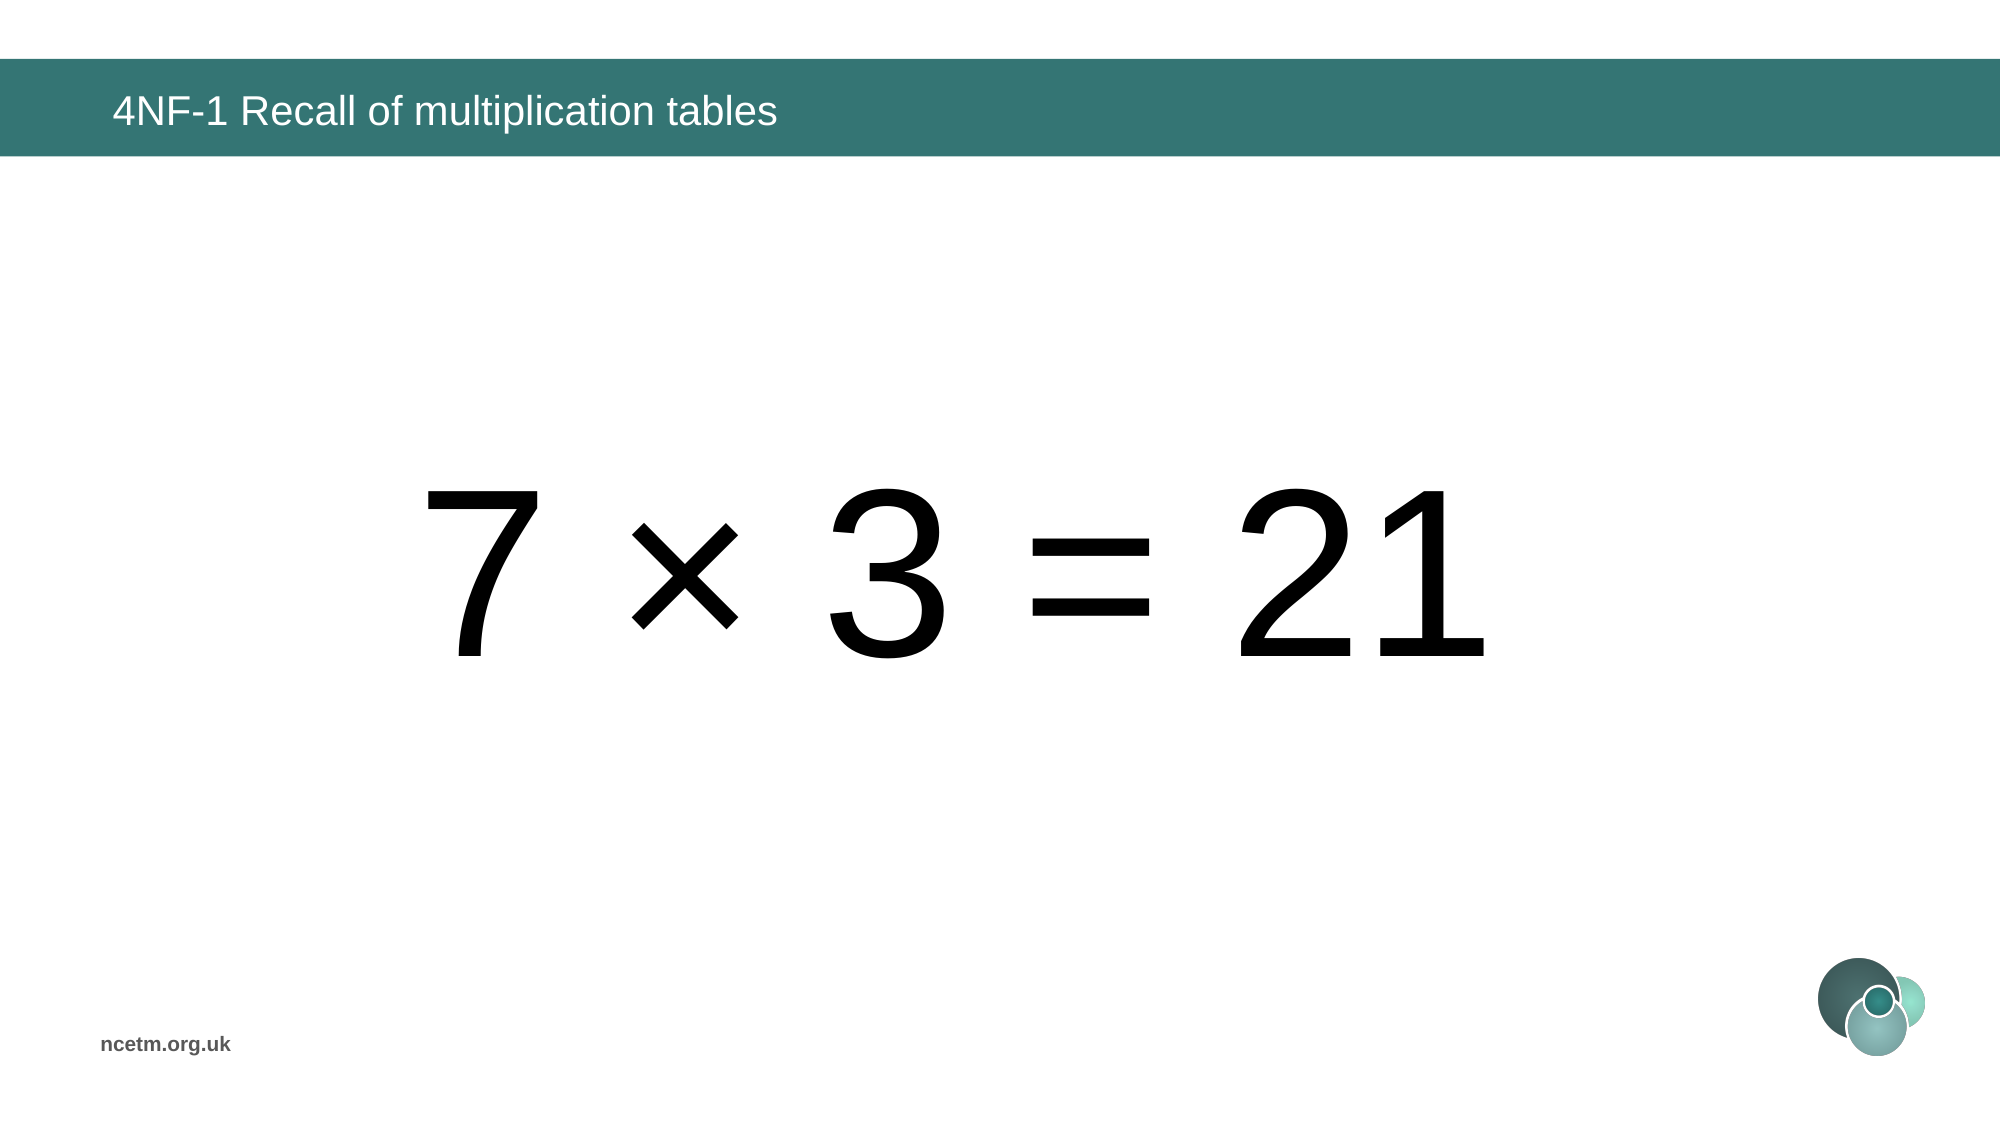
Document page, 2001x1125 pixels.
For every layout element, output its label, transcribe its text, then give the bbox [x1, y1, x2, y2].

text_box 7 × 3 = [401, 409, 1214, 712]
text_box 21 [1214, 409, 1511, 712]
title 4NF-1 Recall of multiplication tables [97, 76, 1945, 147]
picture [1818, 958, 1925, 1056]
